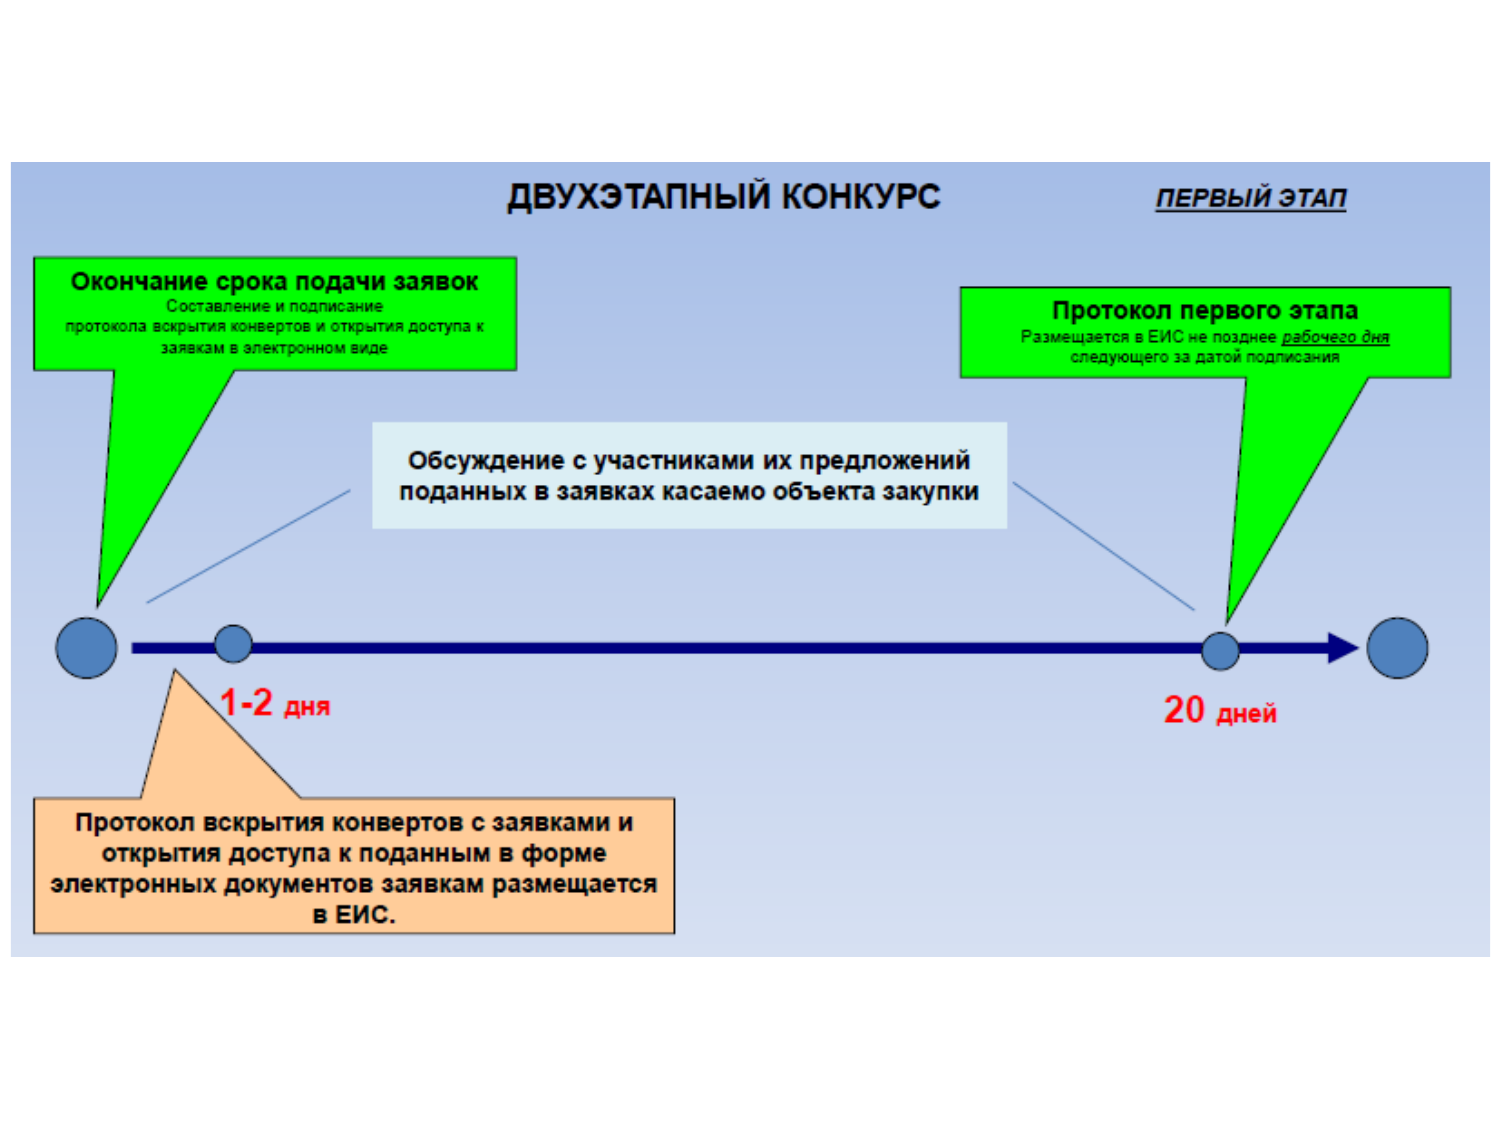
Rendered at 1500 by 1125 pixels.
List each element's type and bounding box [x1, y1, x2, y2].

picture [10, 162, 1491, 957]
